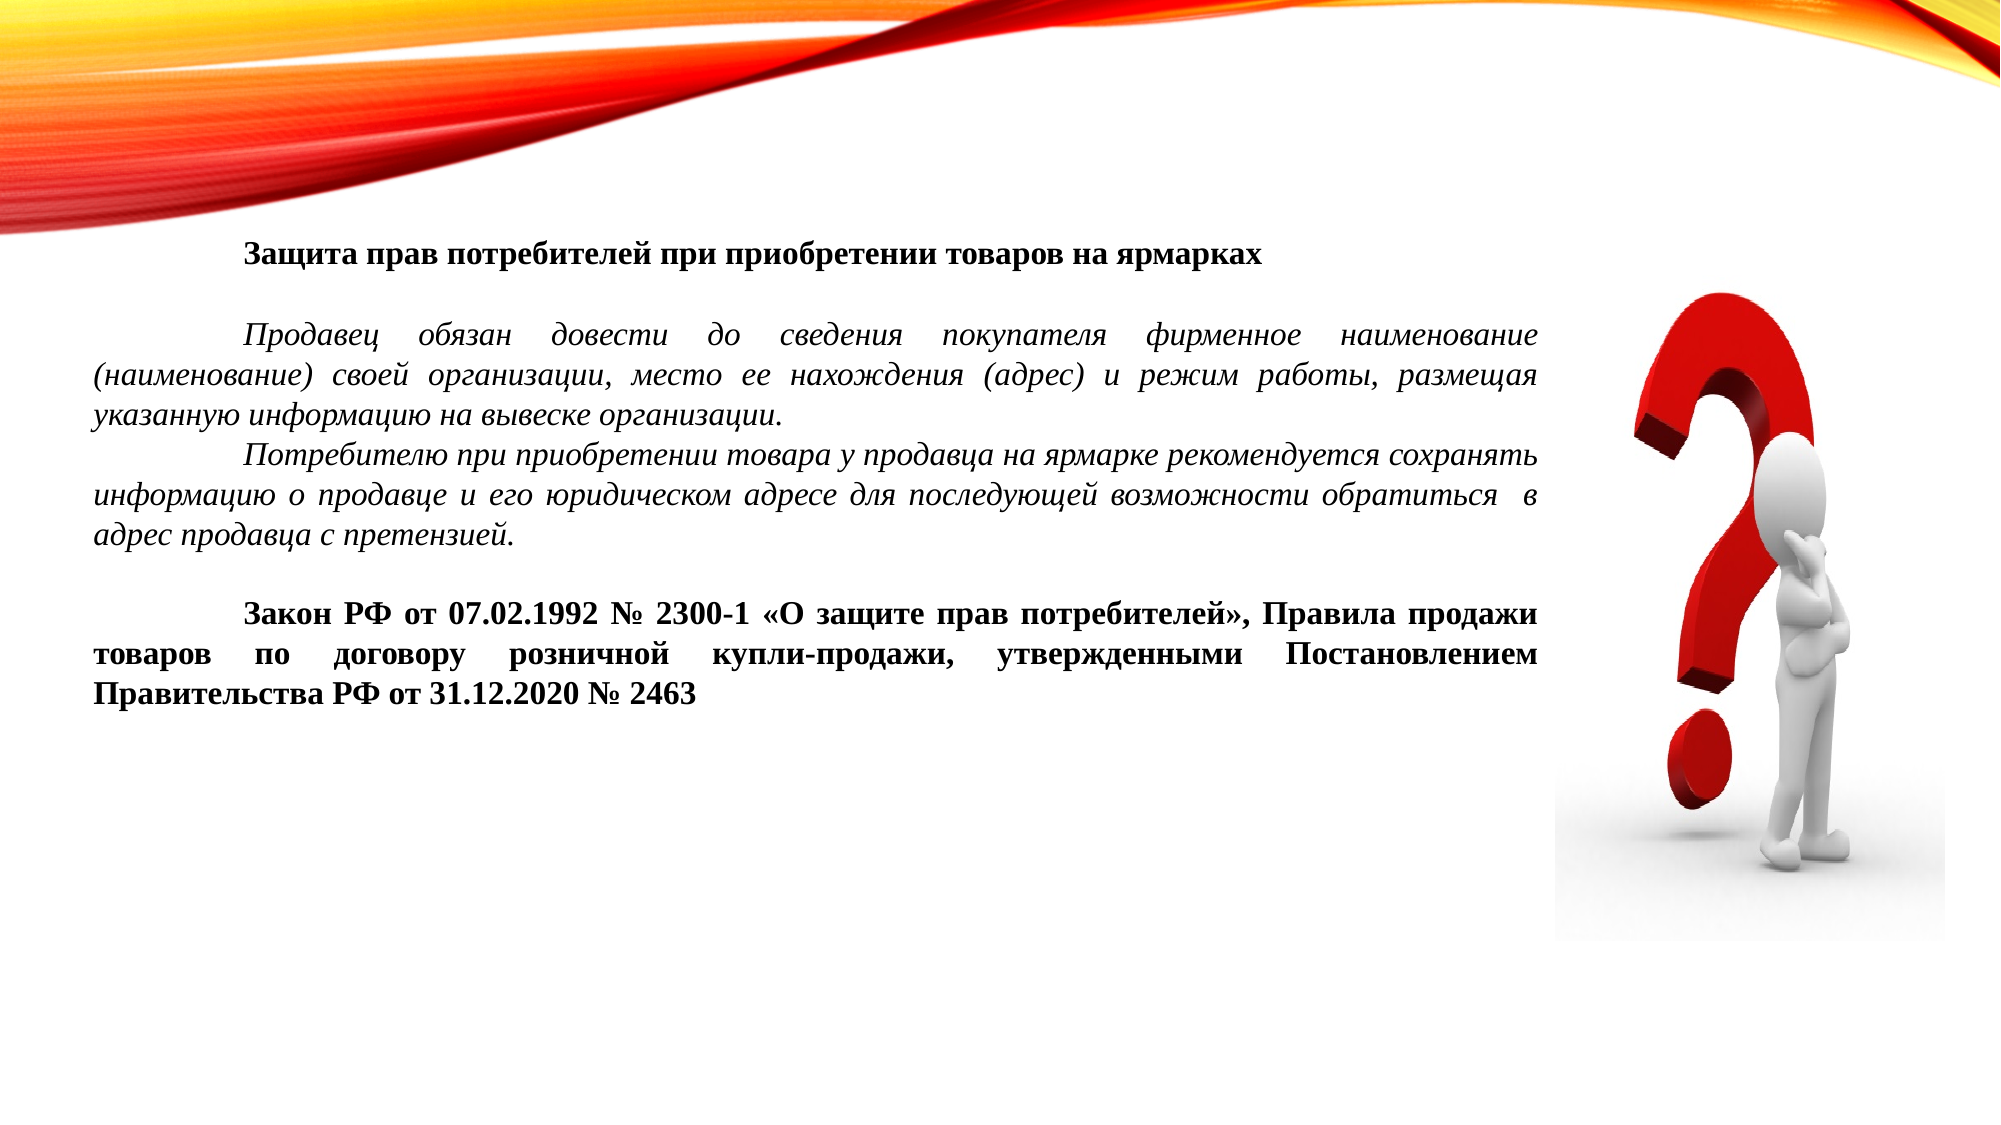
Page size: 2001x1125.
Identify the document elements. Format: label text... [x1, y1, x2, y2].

text_box Защита прав потребителей при приобретении товаров на ярмарках Продавец обязан довести до сведения покупателя фирменное наименование (наименование) своей организации, место ее нахождения (адрес) и режим работы, размещая указанную информацию на вывеске организации. Потребителю при приобретении товара у продавца на ярмарке рекомендуется сохранять информацию о продавце и его юридическом адресе для последующей возможности обратиться в адрес продавца с претензией. Закон РФ от 07.02.1992 № 2300-1 «О защите прав потребителей», Правила продажи товаров по договору розничной купли-продажи, утвержденными Постановлением Правительства РФ от 31.12.2020 № 2463 [78, 219, 1556, 764]
picture [0, 0, 2000, 237]
picture [1554, 255, 1946, 941]
